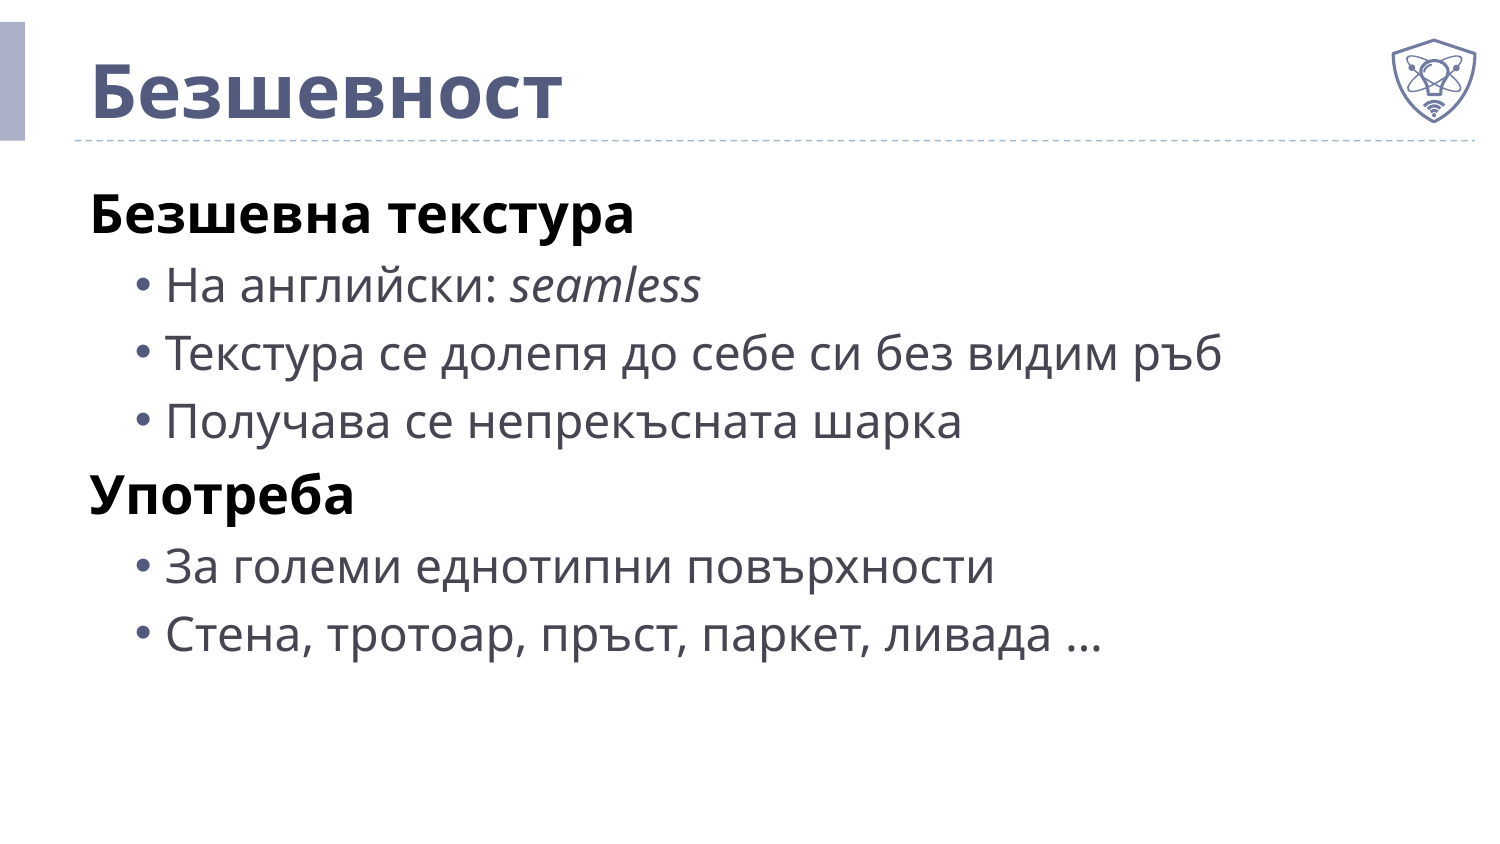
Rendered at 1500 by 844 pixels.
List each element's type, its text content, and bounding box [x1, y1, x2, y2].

list Безшевна текстура На английски: seamless Текстура се долепя до себе си без видим ръб Получава се непрекъсната шарка Употреба За големи еднотипни повърхности Стена, тротоар, пръст, паркет, ливада … [75, 171, 1475, 835]
title Безшевност [75, 18, 1475, 141]
